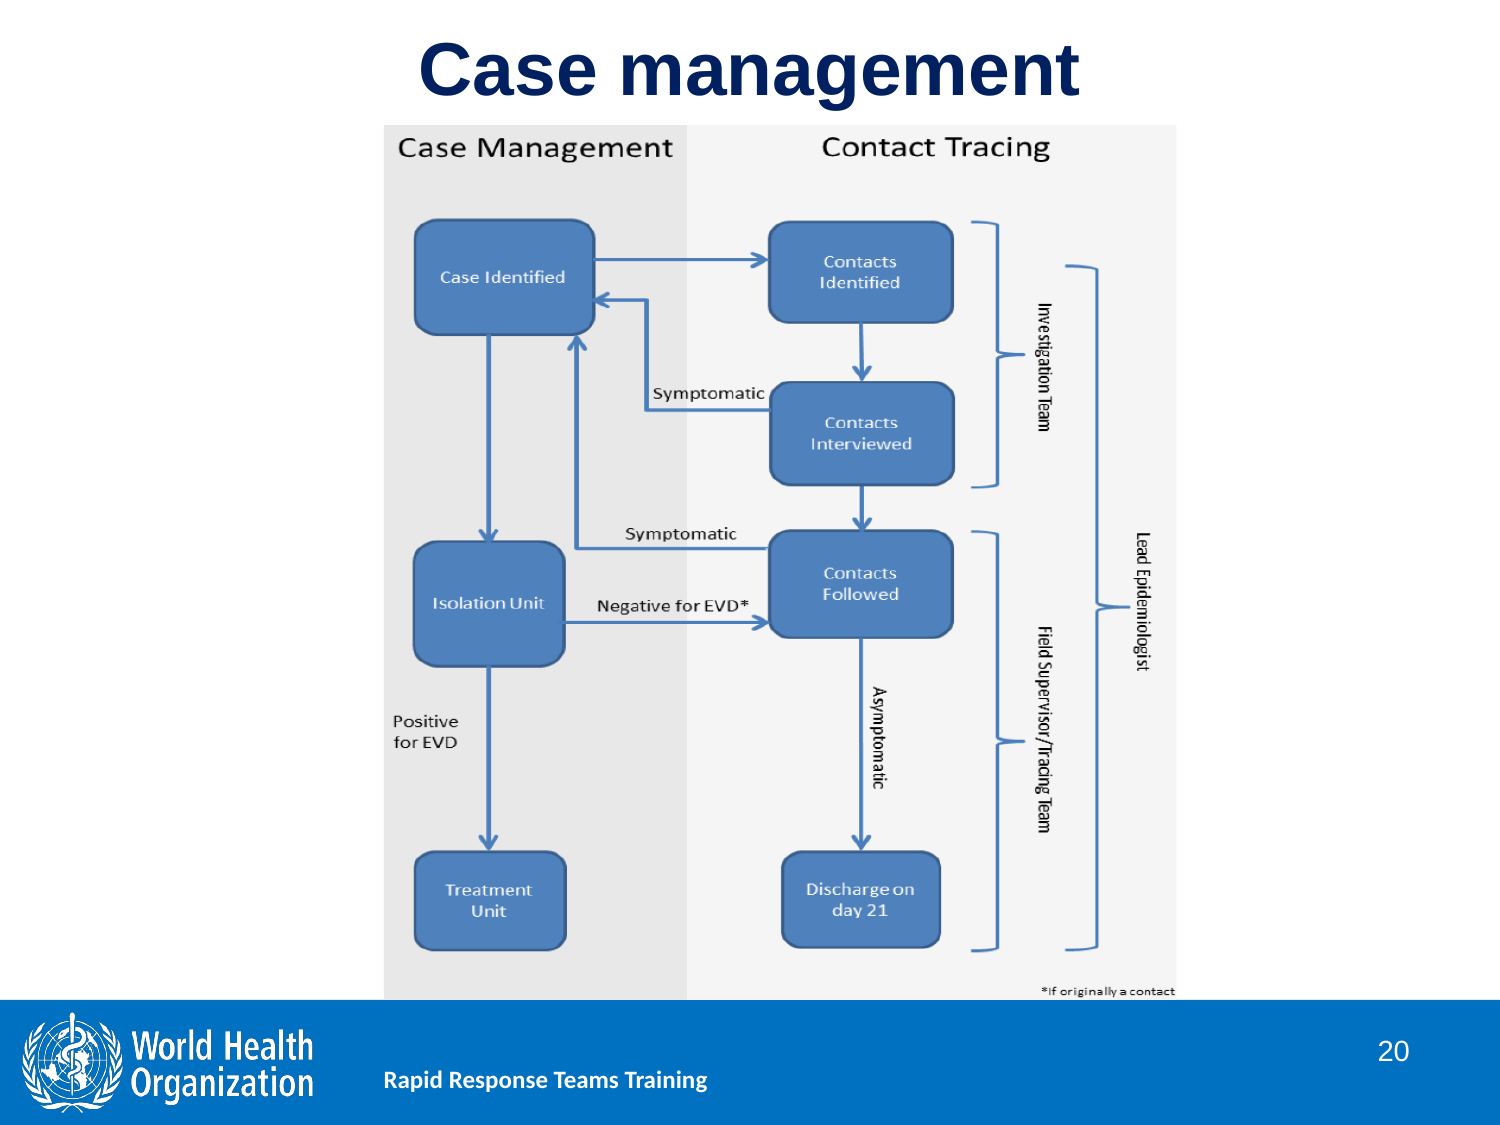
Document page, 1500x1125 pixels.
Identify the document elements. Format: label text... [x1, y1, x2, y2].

slide_number 20 [1074, 1024, 1425, 1103]
title Case management [74, 0, 1426, 160]
picture [383, 125, 1177, 1000]
picture [21, 1012, 313, 1113]
